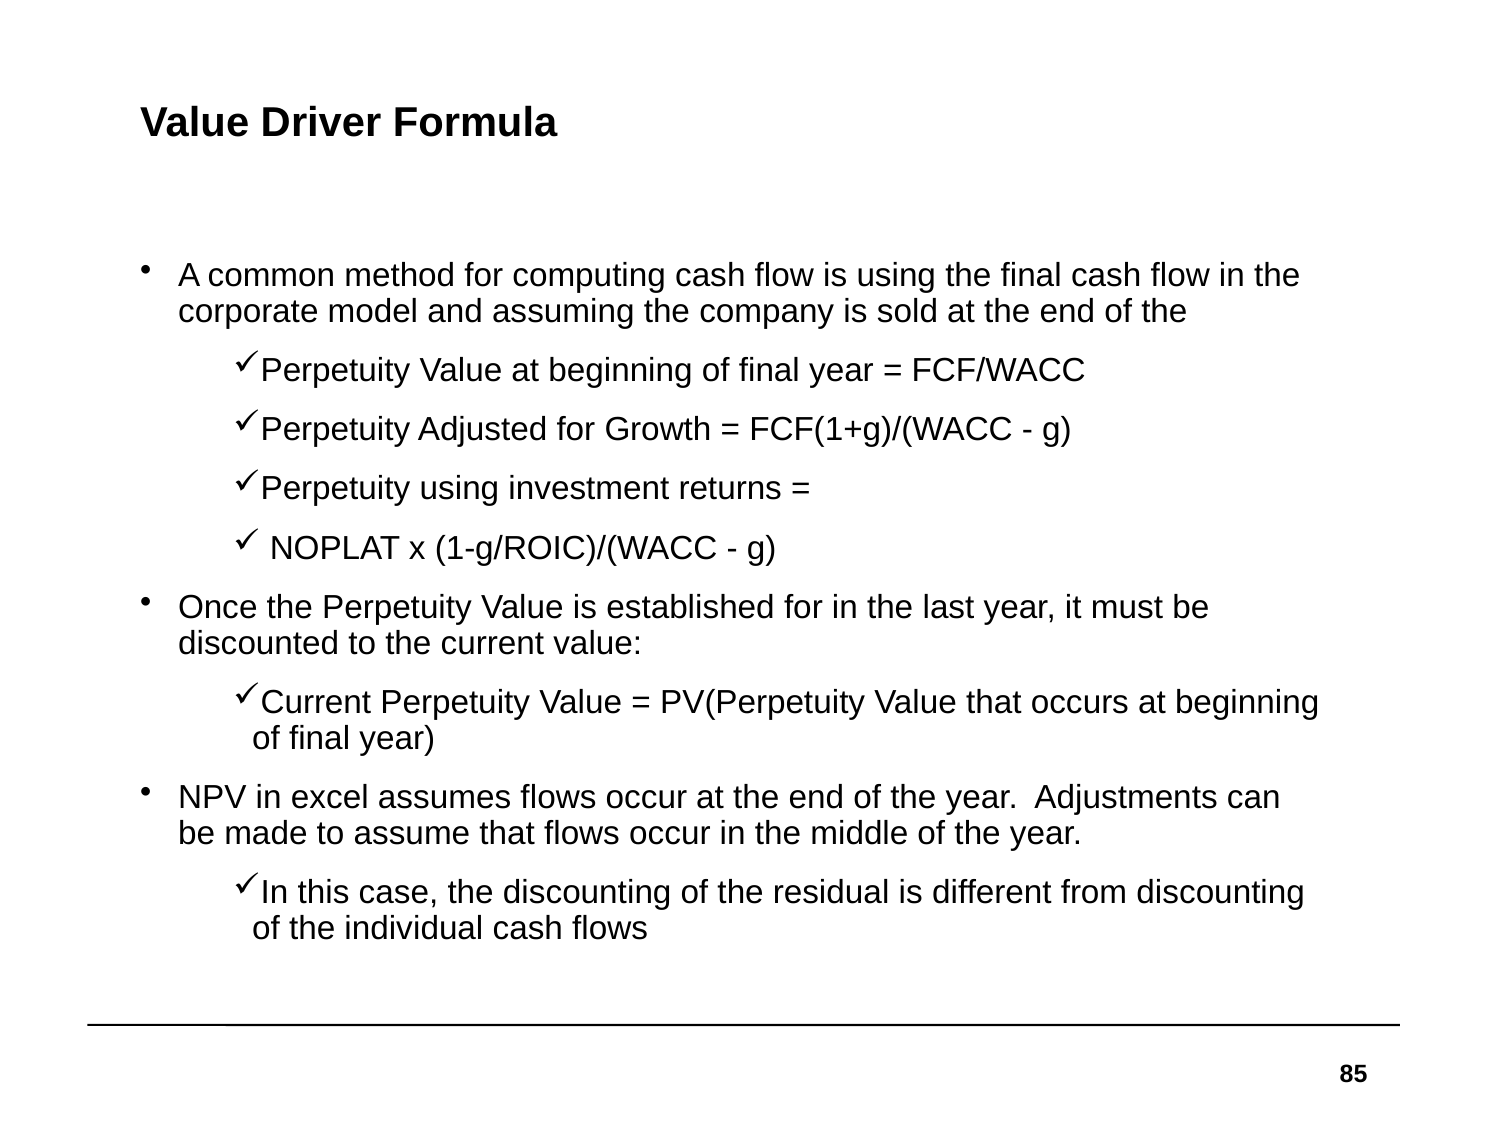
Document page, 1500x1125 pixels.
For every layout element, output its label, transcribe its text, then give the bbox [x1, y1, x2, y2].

list A common method for computing cash flow is using the final cash flow in the corporate model and assuming the company is sold at the end of the Perpetuity Value at beginning of final year = FCF/WACC Perpetuity Adjusted for Growth = FCF(1+g)/(WACC - g) Perpetuity using investment returns = NOPLAT x (1-g/ROIC)/(WACC - g) Once the Perpetuity Value is established for in the last year, it must be discounted to the current value: Current Perpetuity Value = PV(Perpetuity Value that occurs at beginning of final year) NPV in excel assumes flows occur at the end of the year. Adjustments can be made to assume that flows occur in the middle of the year. In this case, the discounting of the residual is different from discounting of the individual cash flows [125, 249, 1338, 1000]
title Value Driver Formula [125, 87, 1375, 225]
